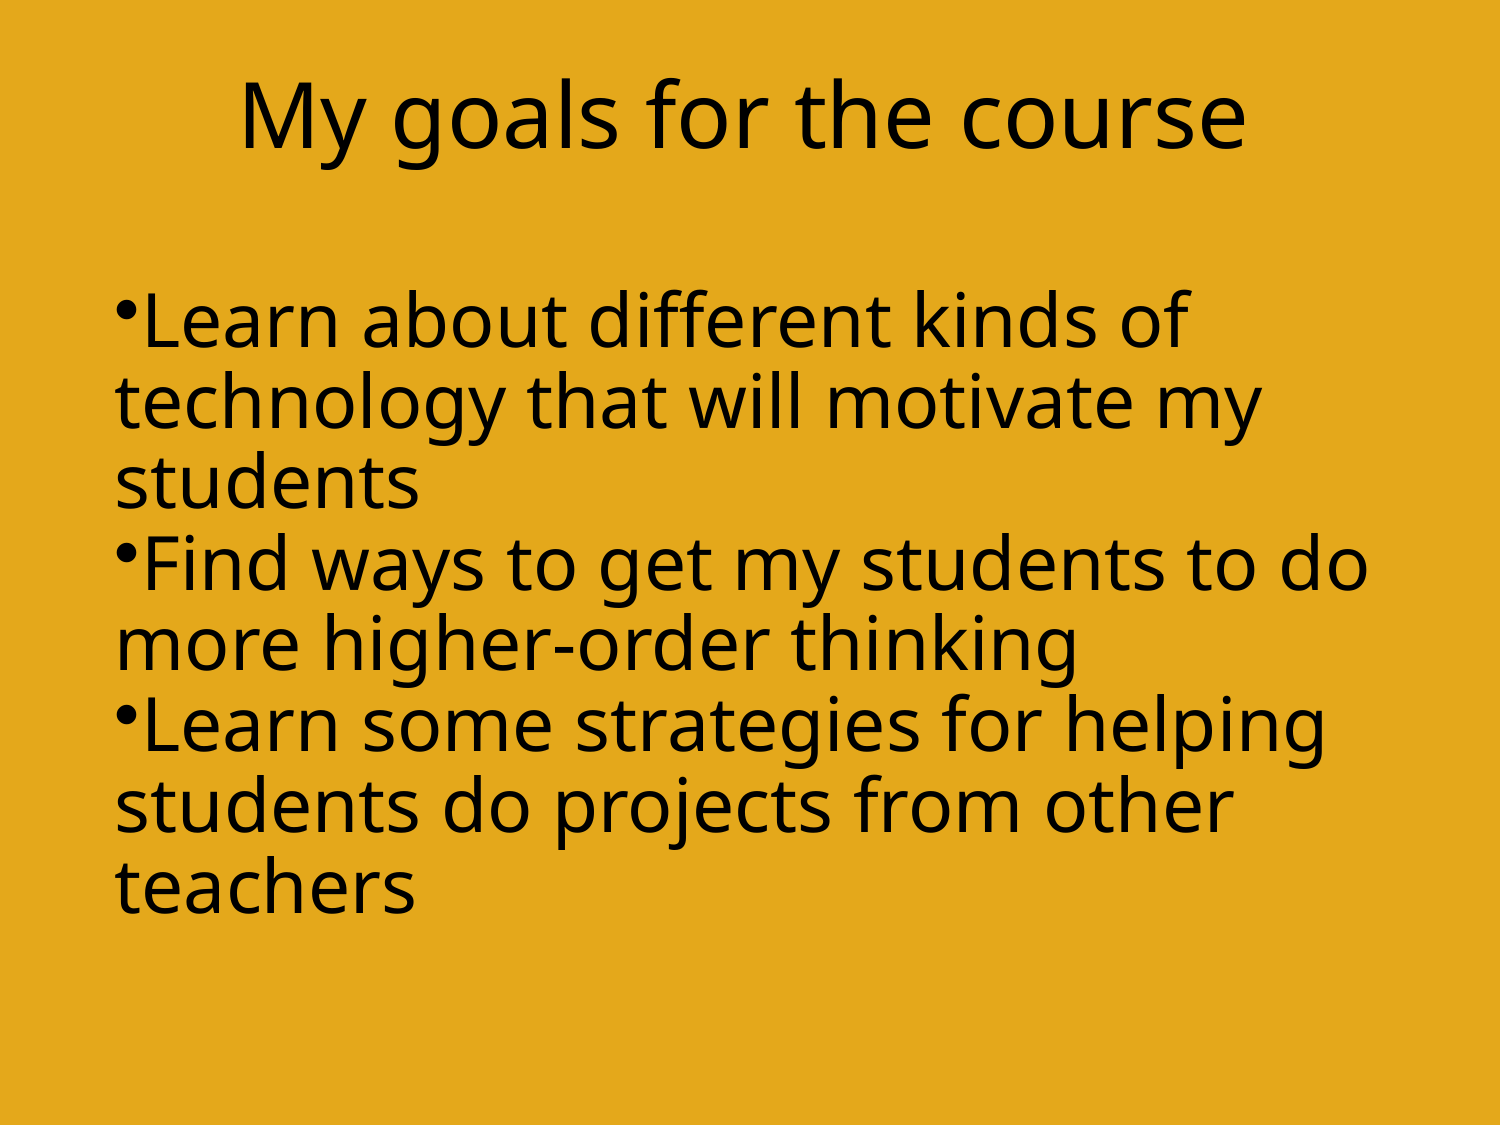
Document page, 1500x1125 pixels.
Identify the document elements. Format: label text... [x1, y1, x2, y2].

text_box My goals for the course [74, 49, 1413, 175]
text_box Learn about different kinds of technology that will motivate my students Find ways to get my students to do more higher-order thinking Learn some strategies for helping students do projects from other teachers [99, 274, 1413, 938]
